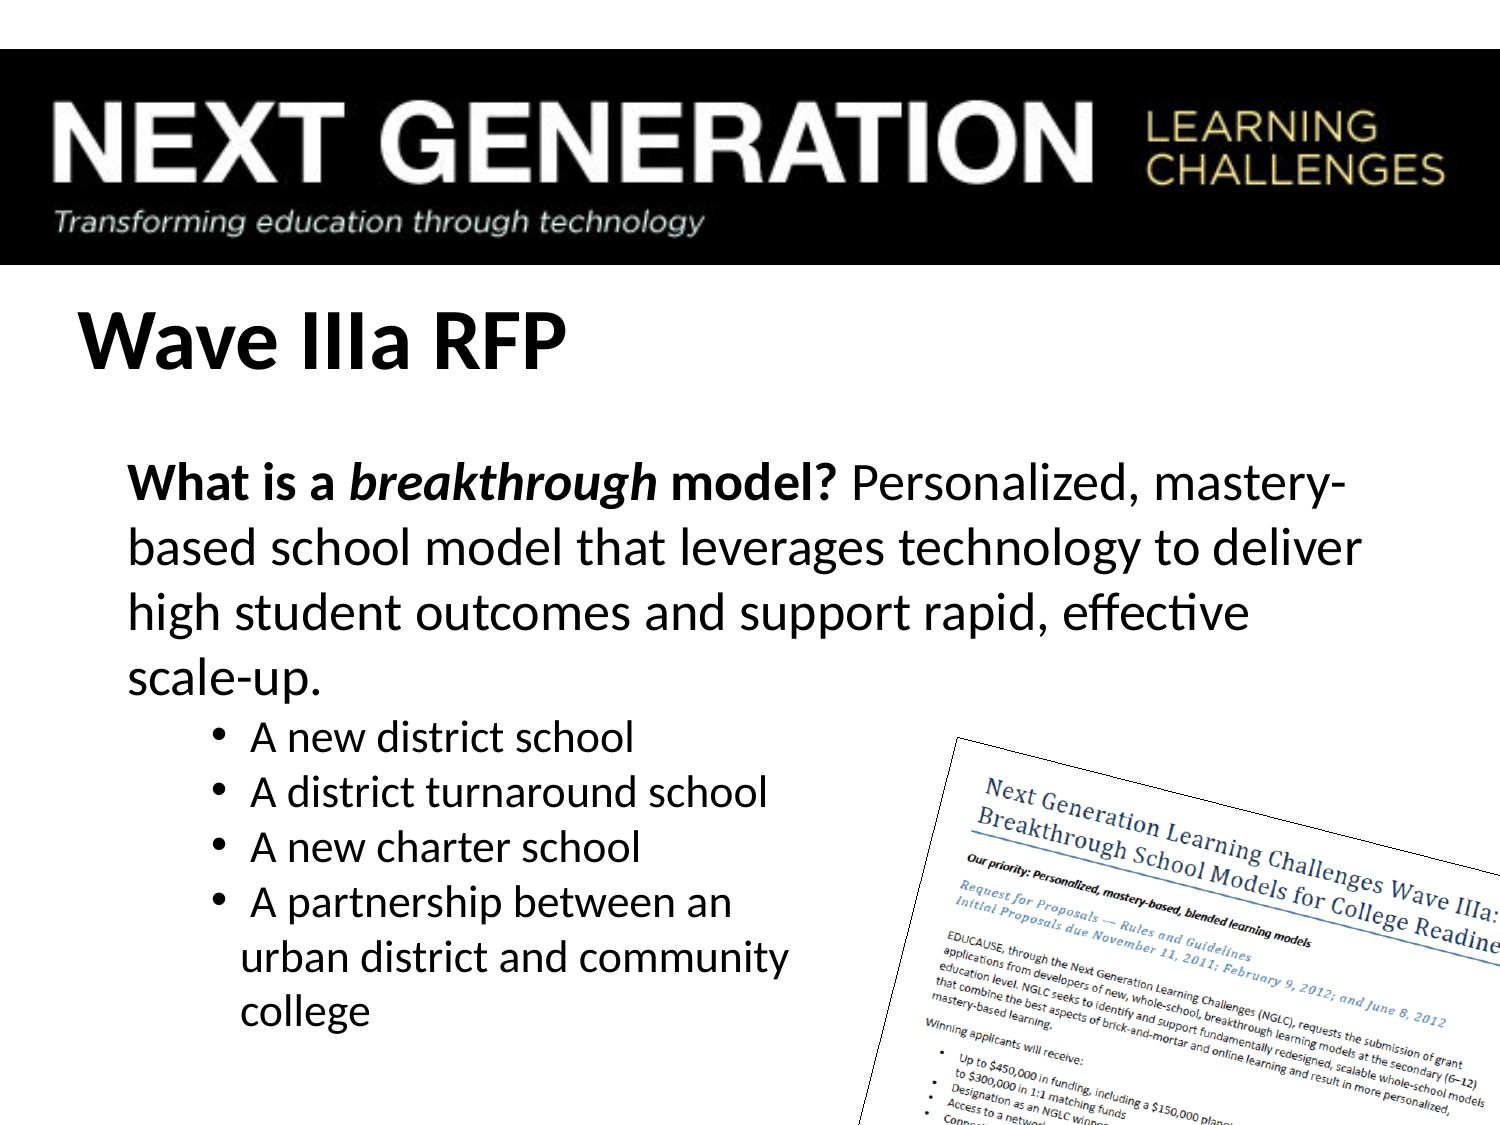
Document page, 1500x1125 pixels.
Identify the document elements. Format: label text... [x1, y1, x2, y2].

text_box What is a breakthrough model? Personalized, mastery-based school model that leverages technology to deliver high student outcomes and support rapid, effective scale-up. A new district school A district turnaround school A new charter school A partnership between an urban district and community college [112, 439, 1400, 1044]
picture [0, 49, 1500, 265]
picture [860, 739, 1500, 1125]
text_box Wave IIIa RFP [62, 274, 1338, 395]
